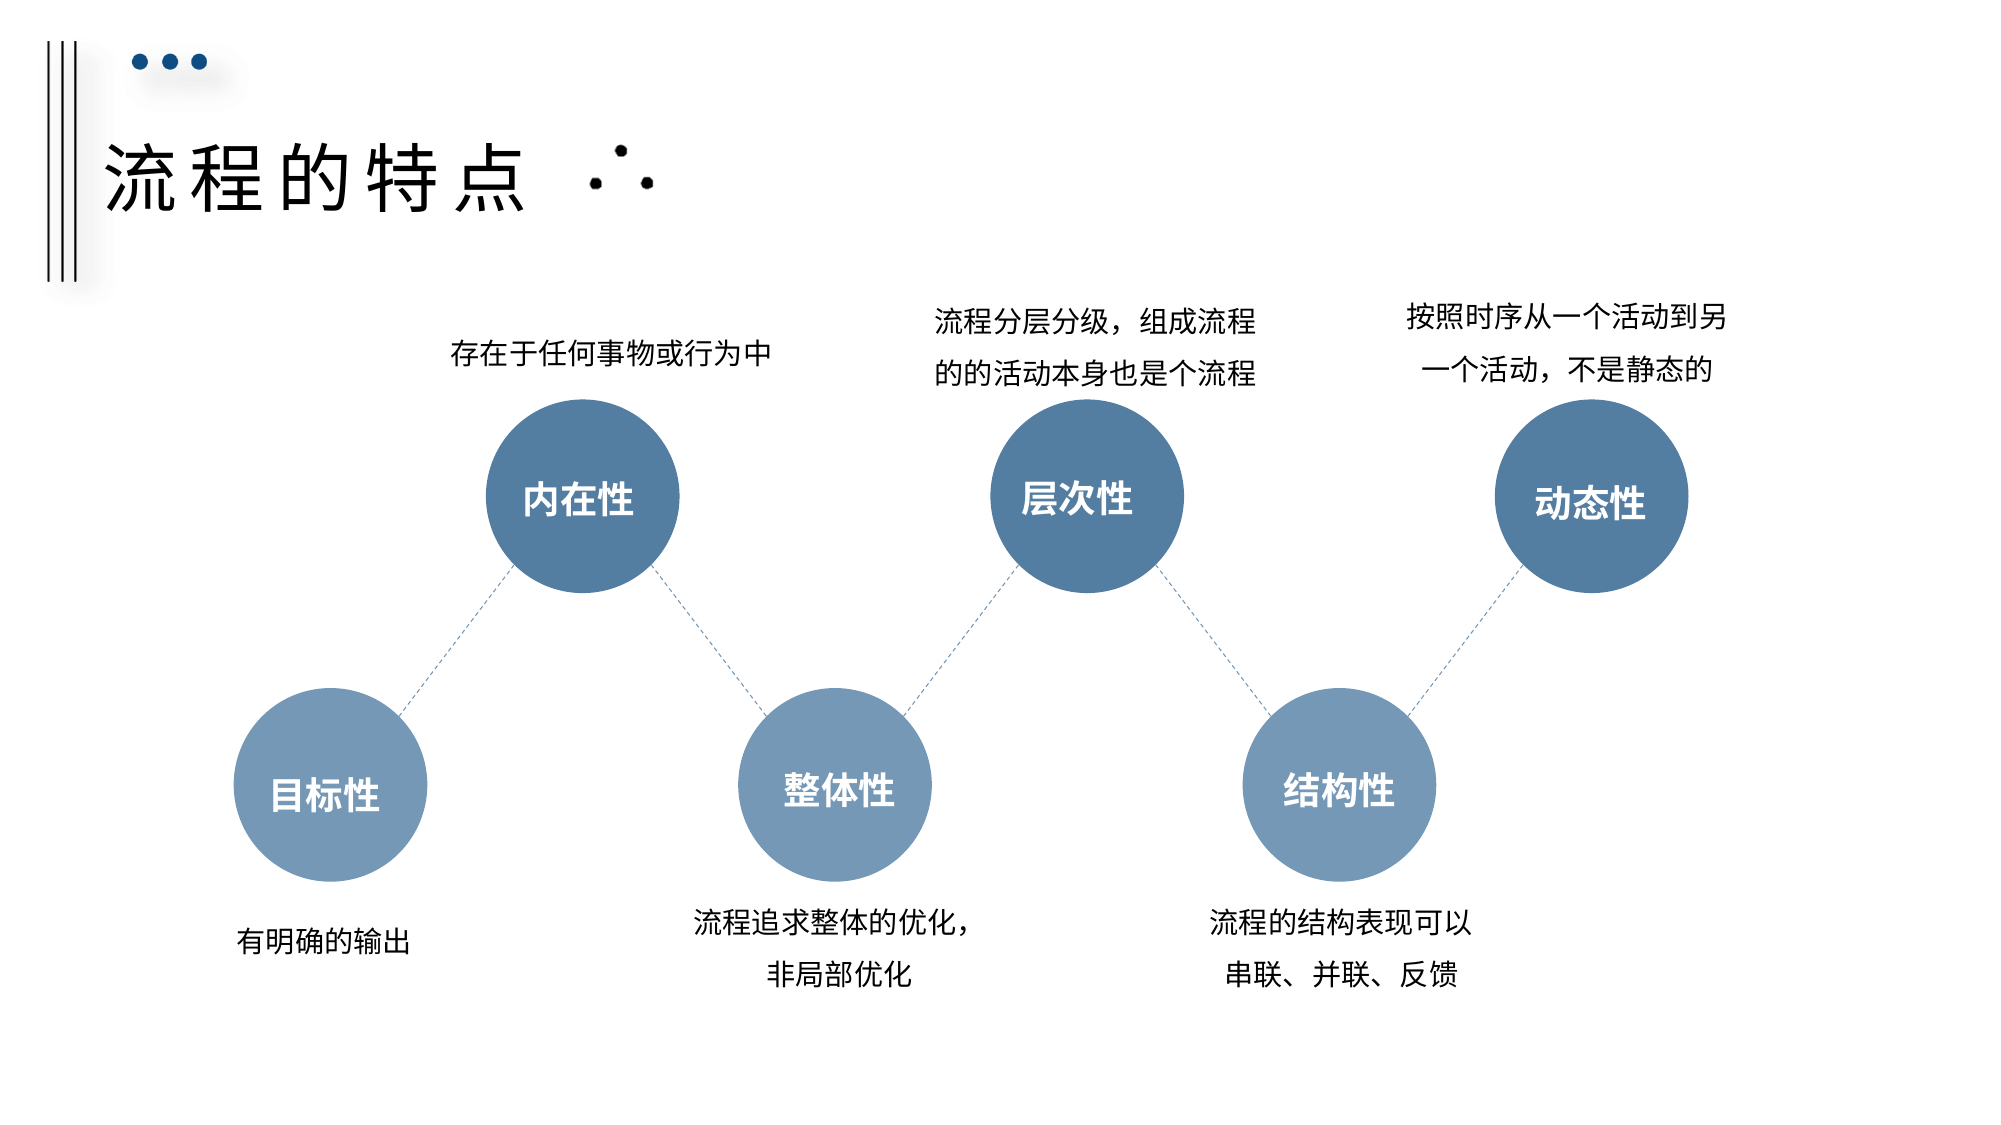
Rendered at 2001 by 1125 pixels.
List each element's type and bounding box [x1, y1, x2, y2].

text_box [388, 273, 1747, 395]
text_box [233, 399, 1689, 882]
text_box [195, 879, 1495, 997]
text_box [28, 11, 1075, 310]
